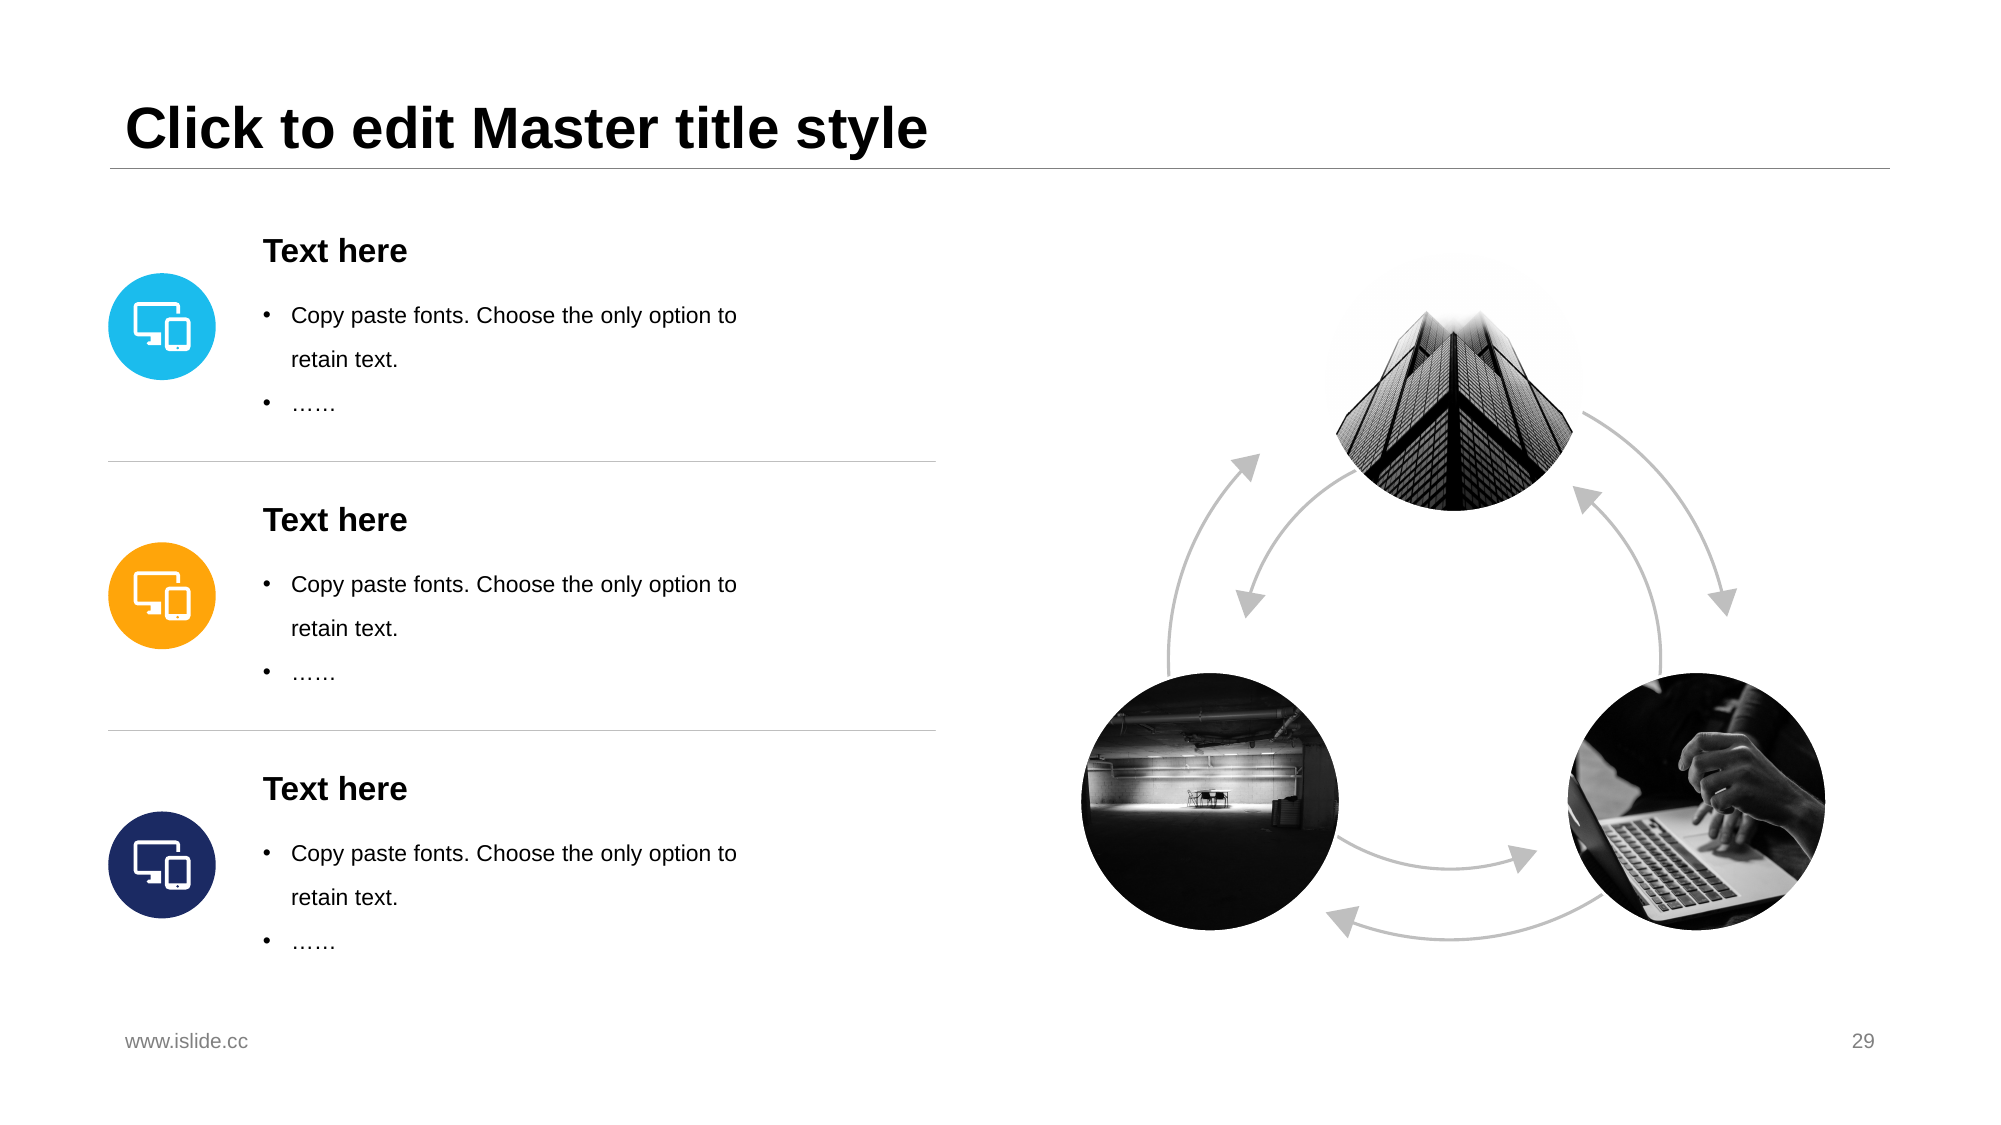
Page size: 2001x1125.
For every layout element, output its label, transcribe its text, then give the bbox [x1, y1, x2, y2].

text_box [108, 212, 1827, 980]
slide_number 29 [1412, 1023, 1890, 1058]
footer www.islide.cc [109, 1023, 790, 1058]
title Click to edit Master title style [109, 0, 1890, 169]
